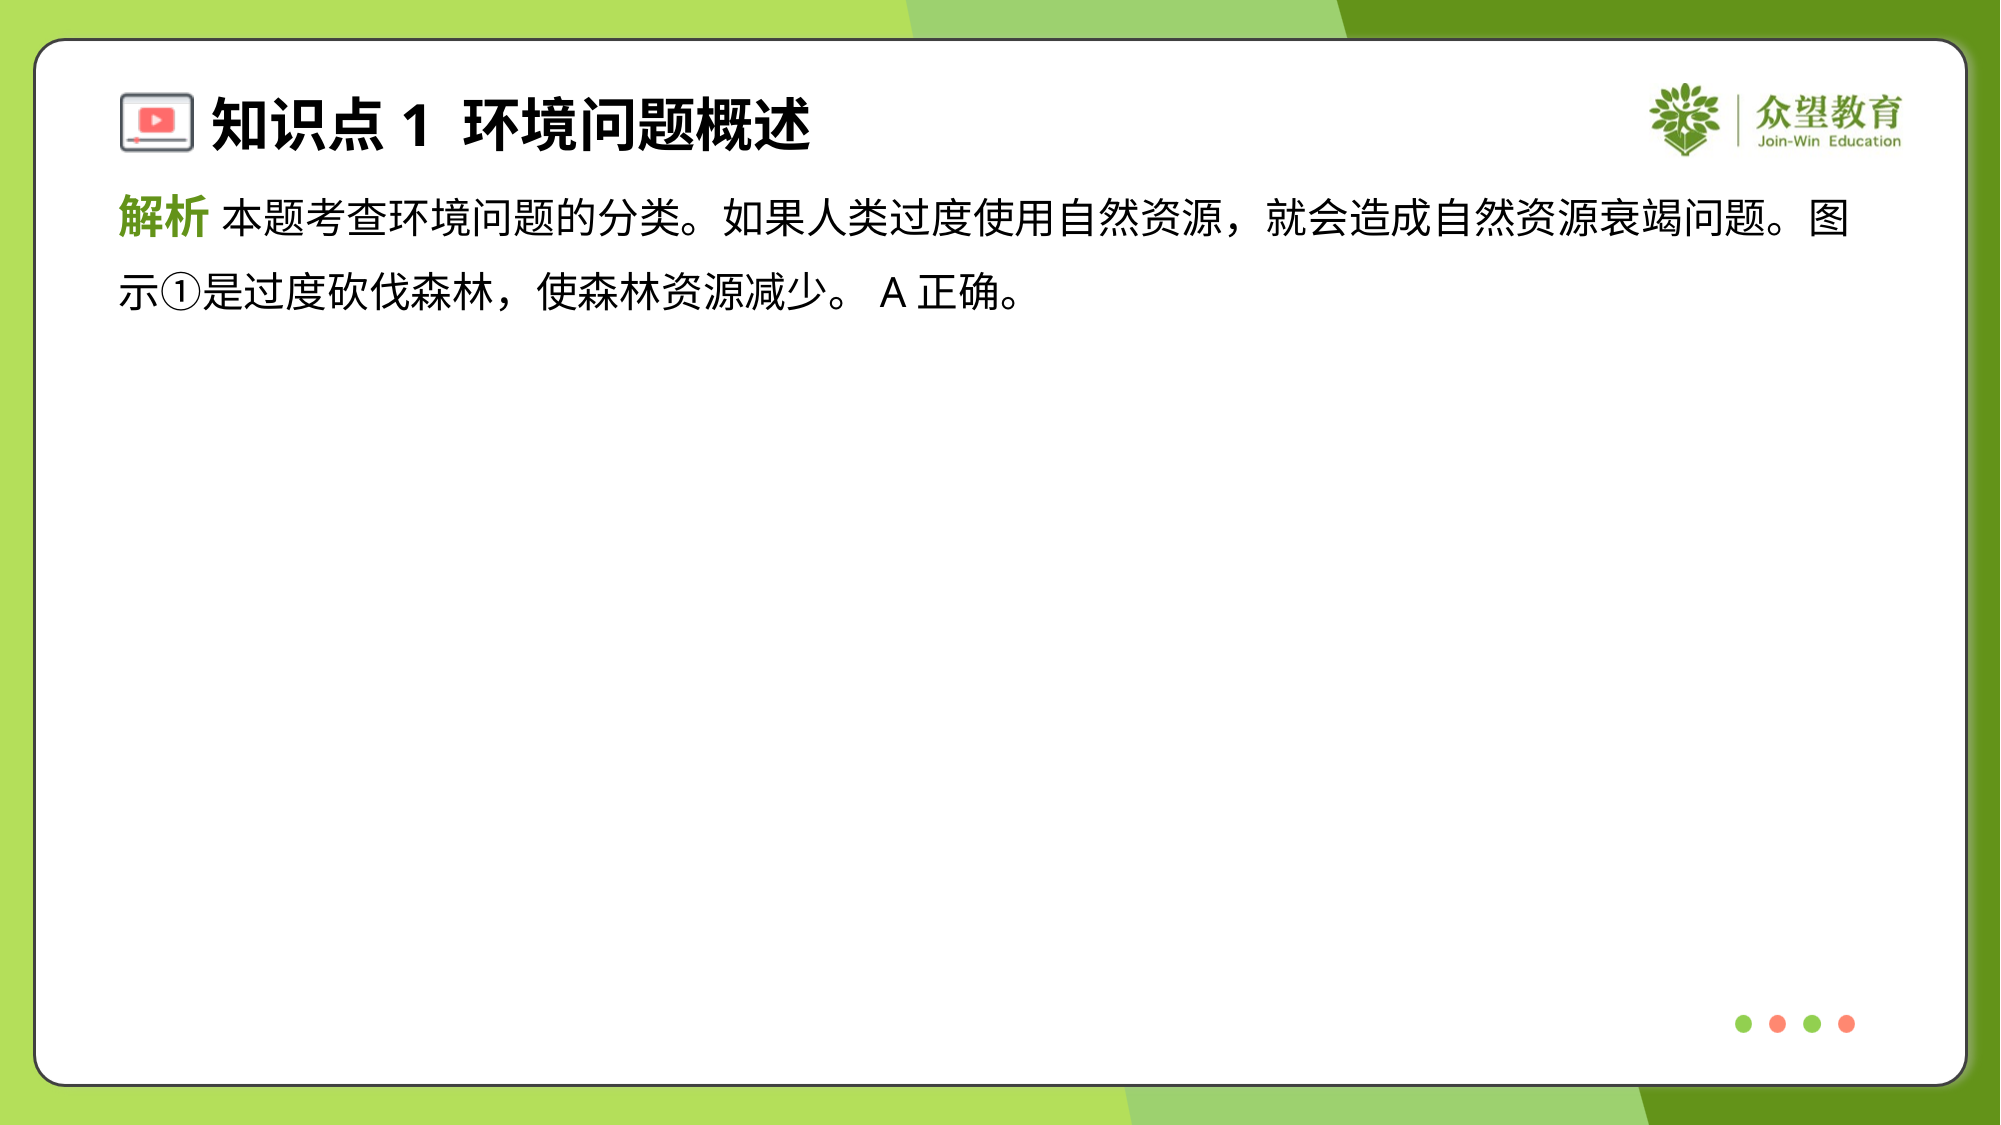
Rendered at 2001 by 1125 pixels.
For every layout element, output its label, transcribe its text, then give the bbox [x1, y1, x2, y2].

text_box 解析 本题考查环境问题的分类。如果人类过度使用自然资源，就会造成自然资源衰竭问题。图 示①是过度砍伐森林，使森林资源减少。A正确。 [118, 159, 1883, 309]
picture [0, 0, 2000, 1125]
